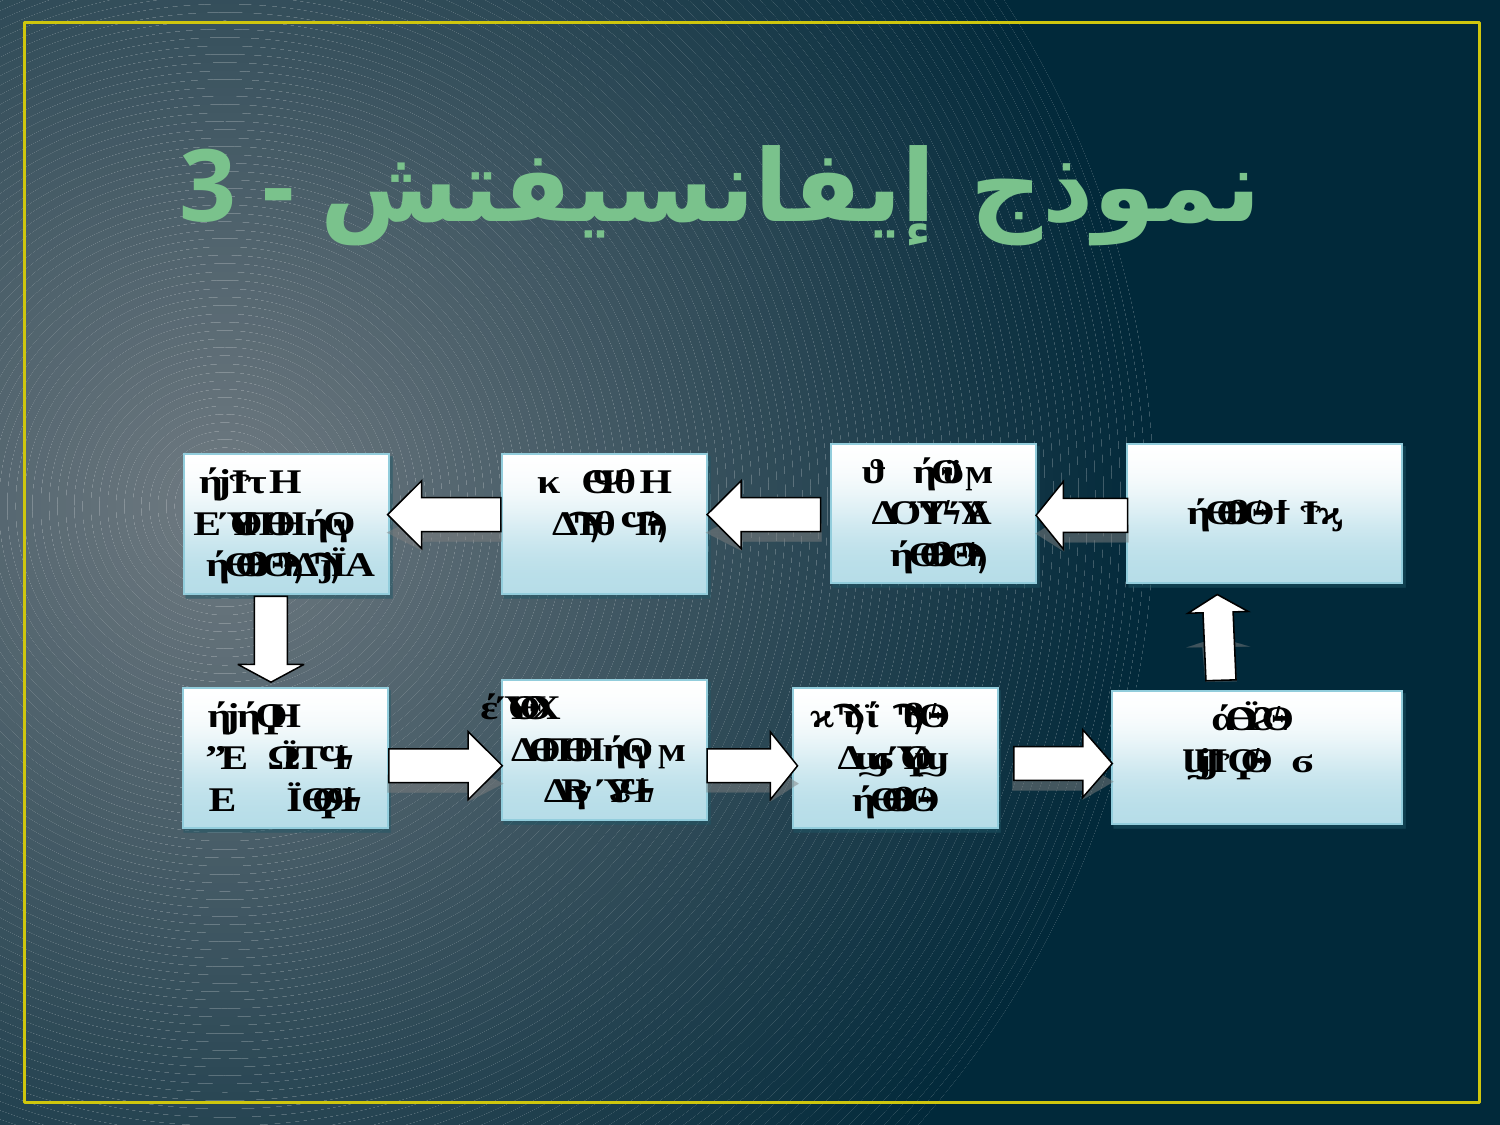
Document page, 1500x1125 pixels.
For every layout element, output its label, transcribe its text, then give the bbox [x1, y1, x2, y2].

picture [984, 974, 997, 984]
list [93, 314, 1448, 969]
text_box 3 - نموذج إيفانسيفتش [64, 113, 1376, 249]
picture [1099, 308, 1107, 314]
